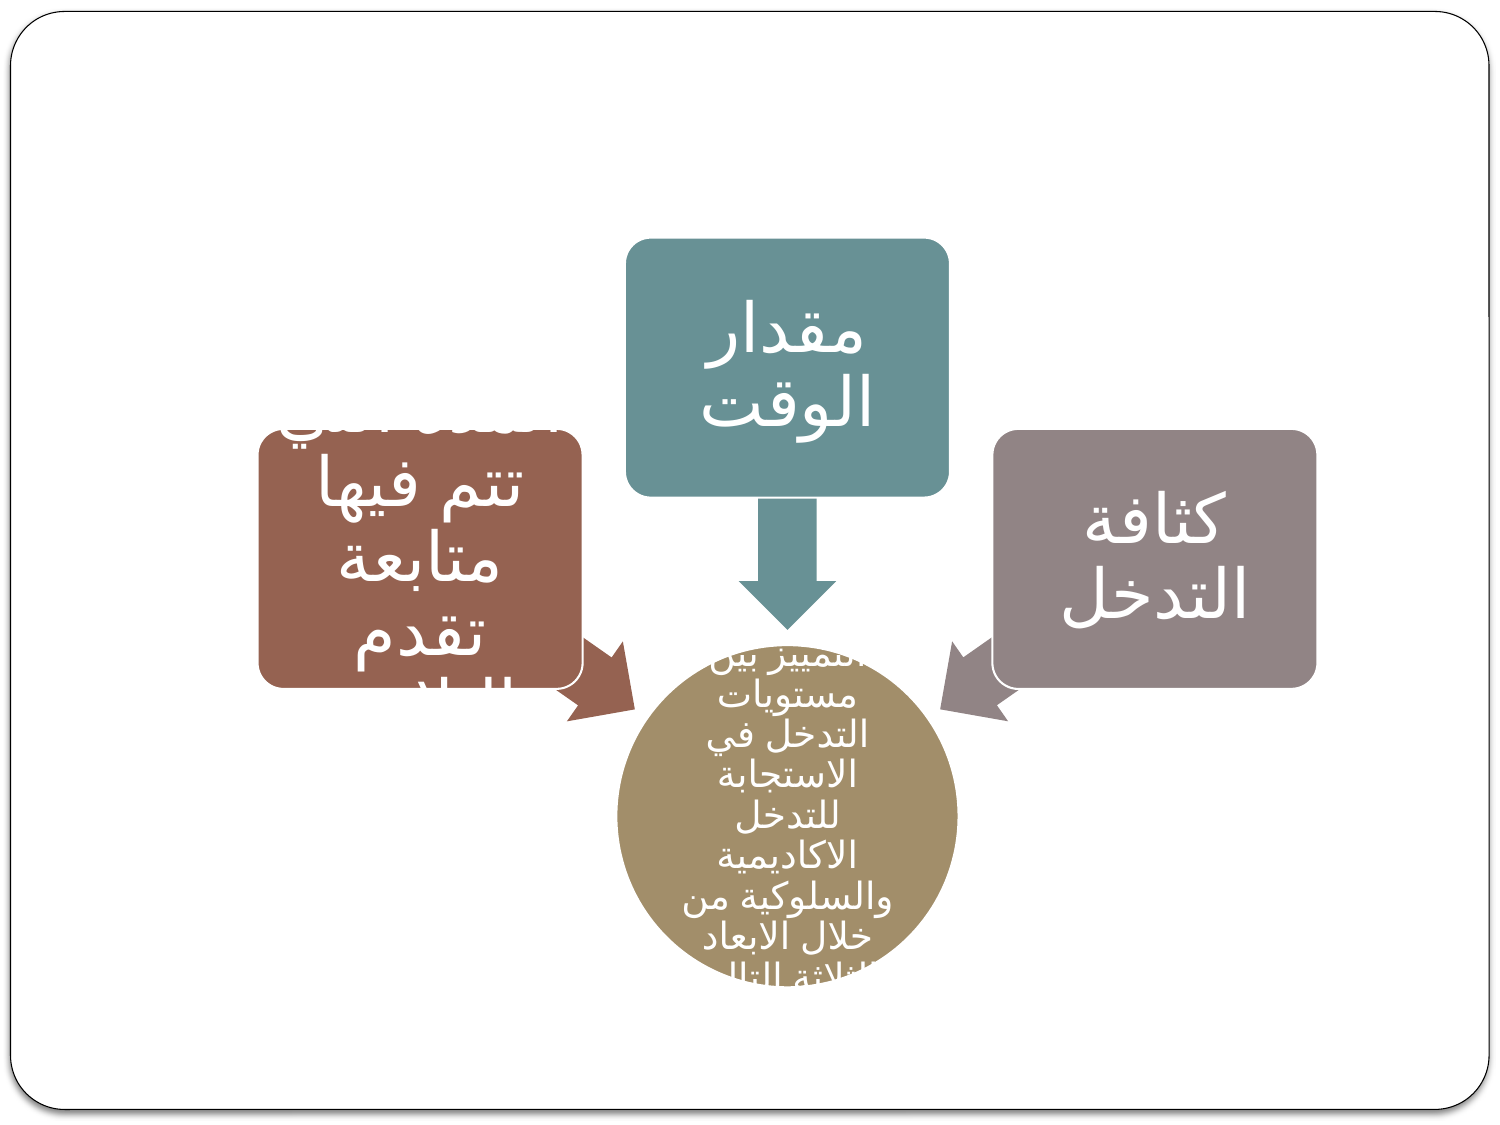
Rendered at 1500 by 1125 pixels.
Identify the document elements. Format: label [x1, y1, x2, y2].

list [149, 237, 1426, 988]
